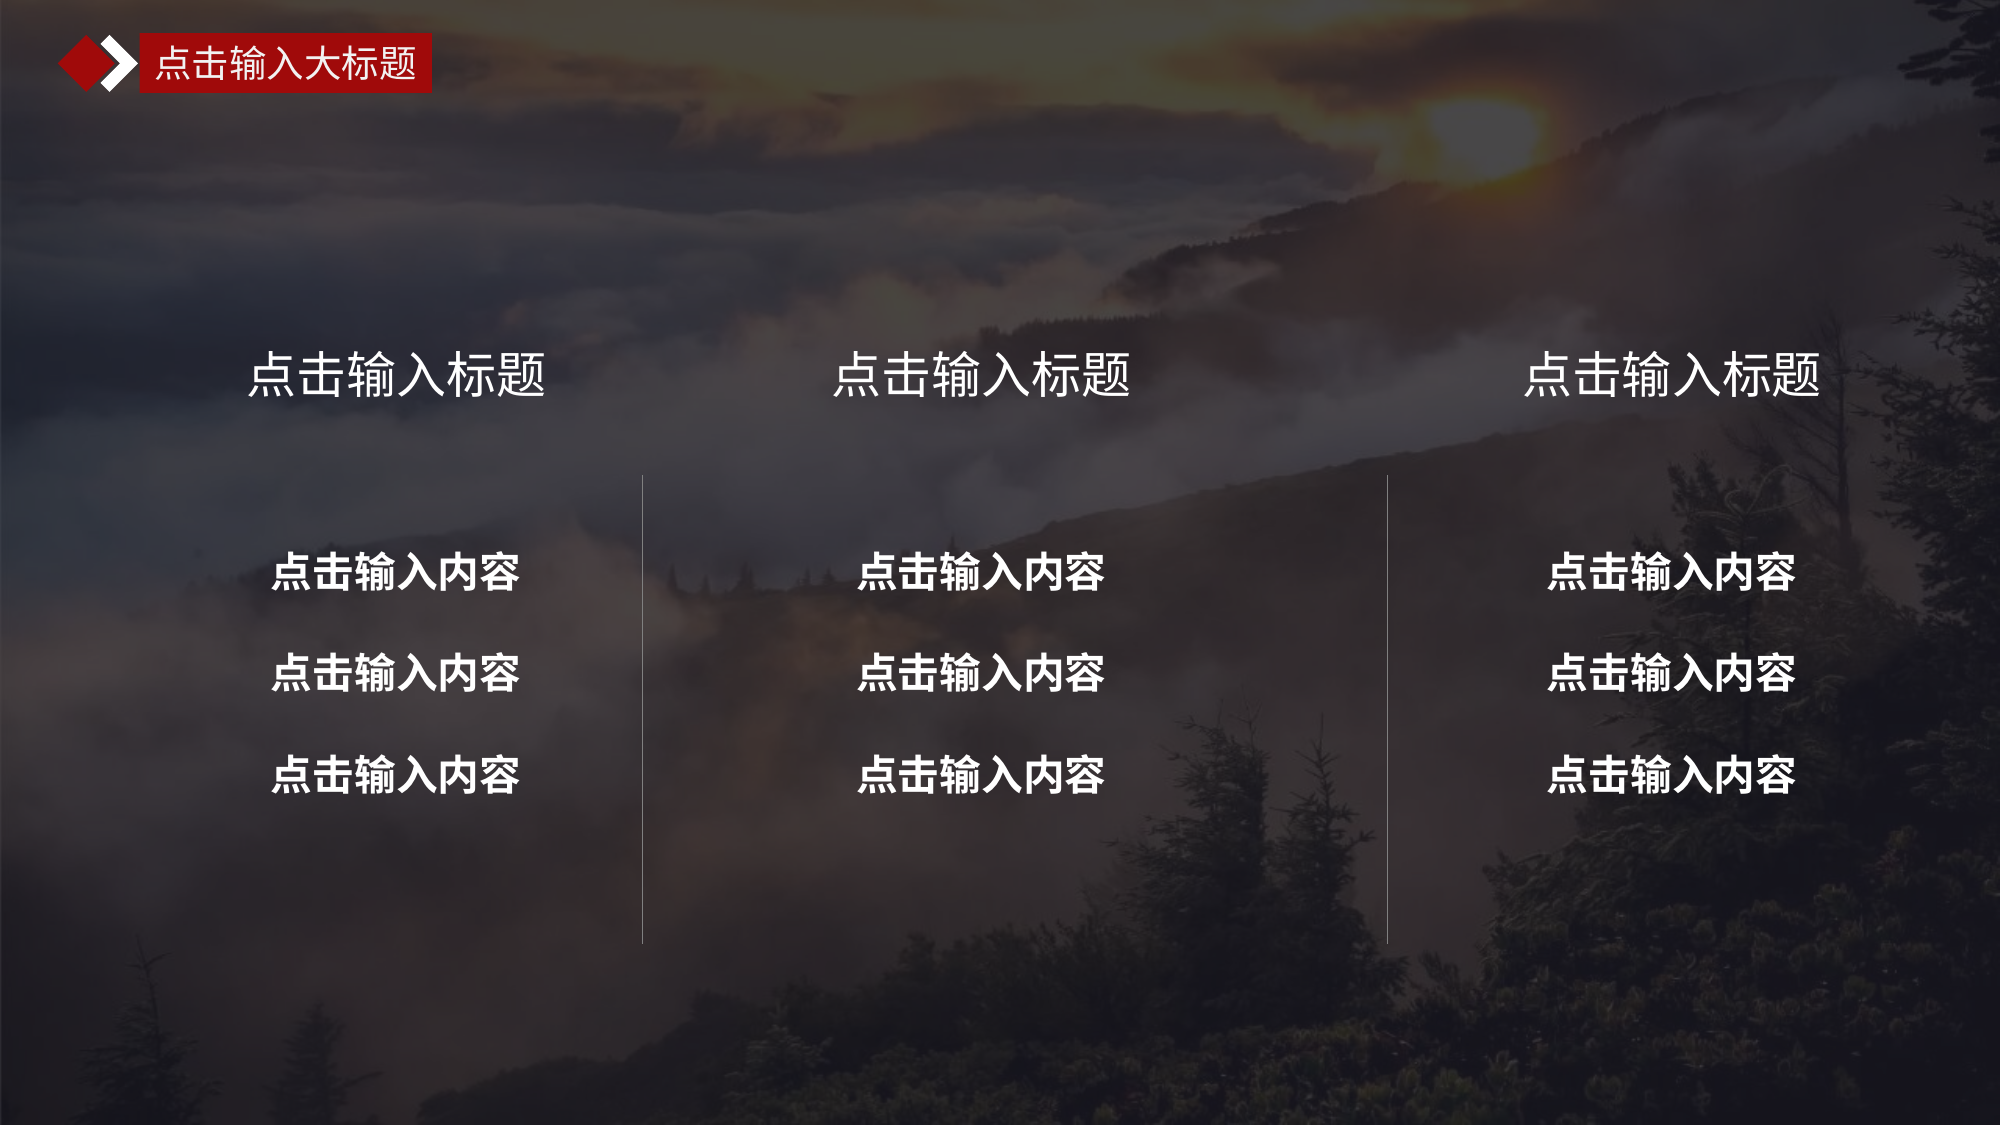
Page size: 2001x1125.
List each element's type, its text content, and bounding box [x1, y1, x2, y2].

text_box 点击输入内容 [841, 741, 1122, 806]
text_box 点击输入内容 [256, 538, 537, 604]
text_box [57, 34, 138, 92]
text_box [0, 0, 2000, 1125]
text_box 点击输入标题 [1507, 336, 1837, 411]
text_box 点击输入内容 [841, 538, 1122, 604]
text_box 点击输入内容 [1532, 639, 1813, 705]
text_box 点击输入标题 [231, 336, 561, 411]
text_box 点击输入内容 [1532, 538, 1813, 604]
text_box 点击输入大标题 [139, 33, 432, 93]
text_box 点击输入内容 [256, 741, 537, 806]
text_box 点击输入内容 [1532, 741, 1813, 806]
text_box 点击输入内容 [841, 639, 1122, 705]
text_box 点击输入标题 [816, 336, 1147, 411]
text_box 点击输入内容 [256, 639, 537, 705]
